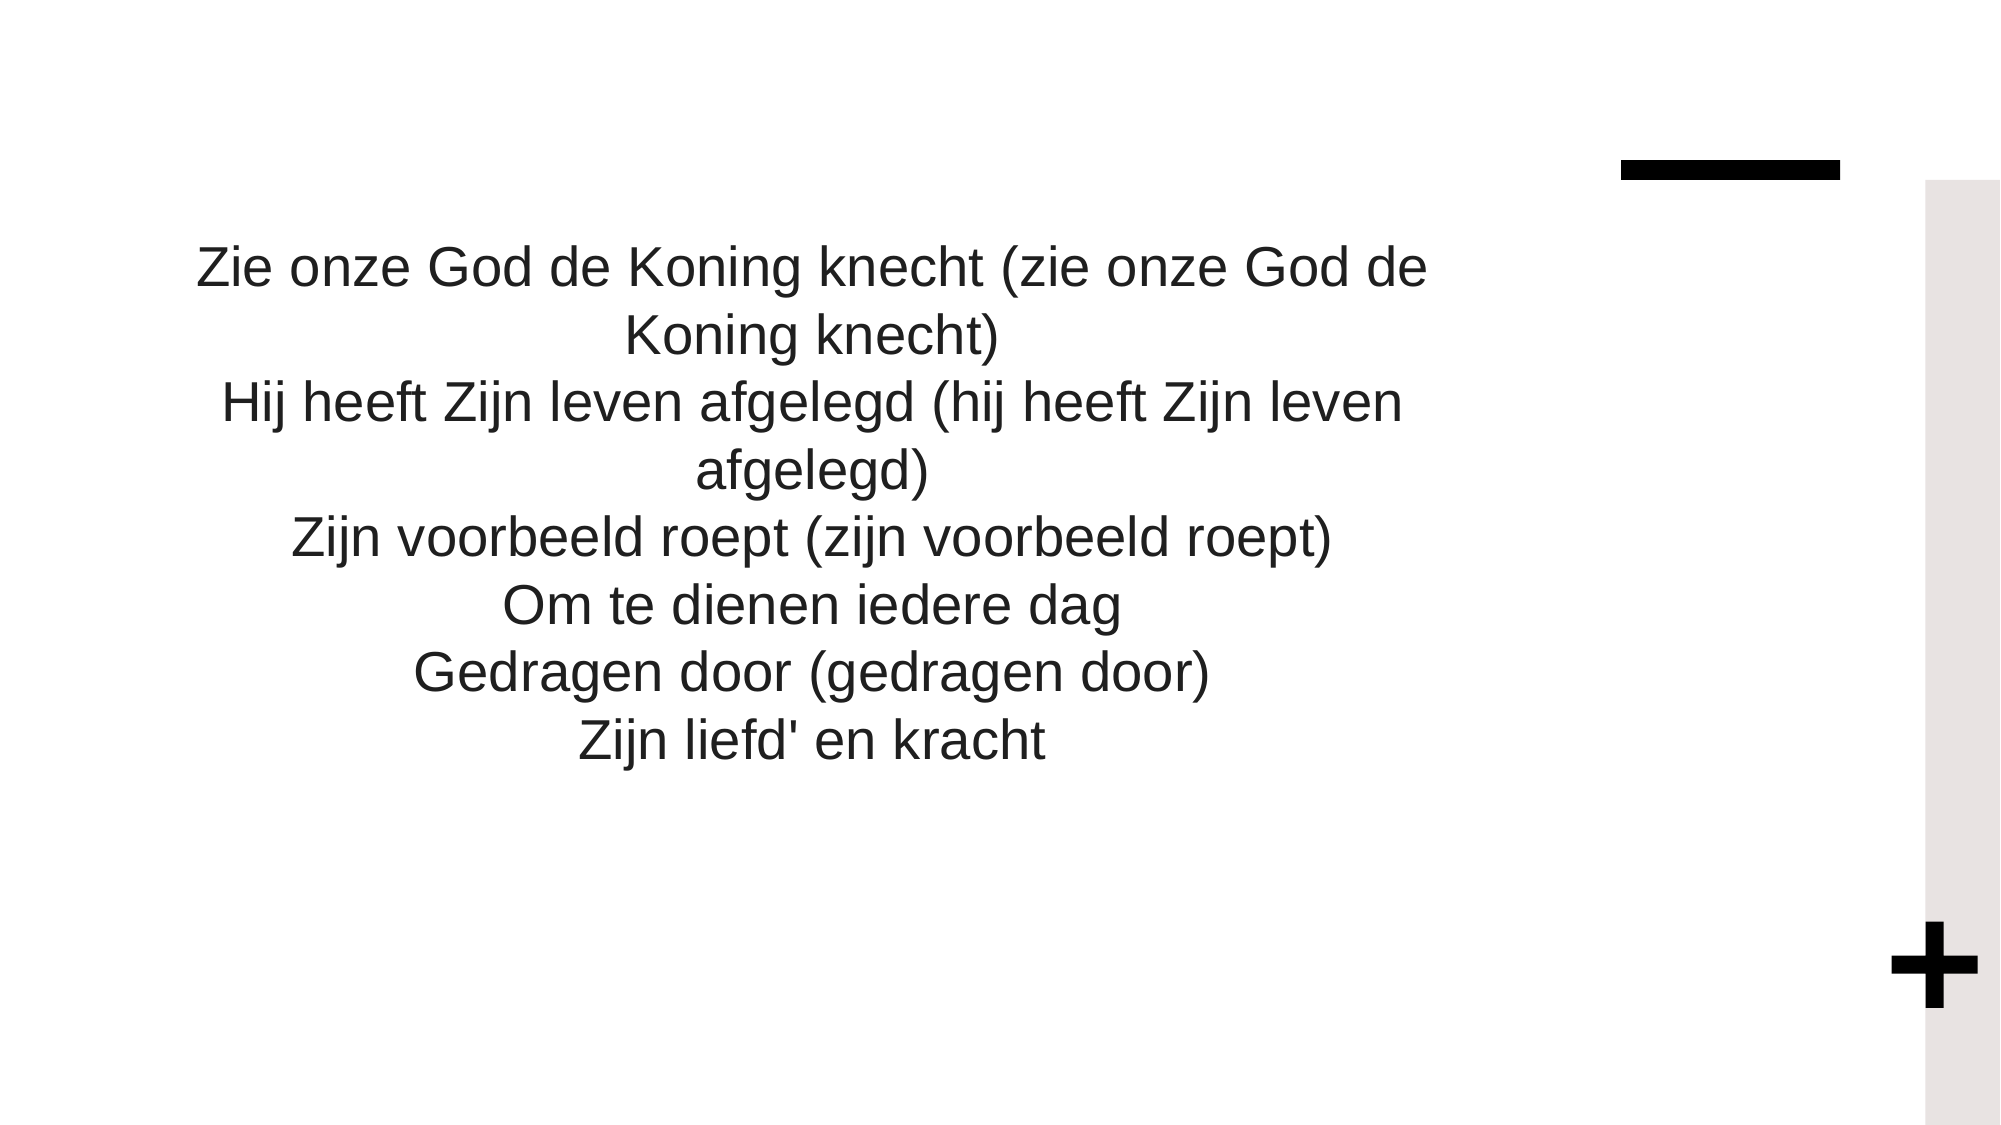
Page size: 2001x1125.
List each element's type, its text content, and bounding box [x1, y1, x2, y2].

title Zie onze God de Koning knecht (zie onze God de Koning knecht) Hij heeft Zijn leven afgelegd (hij heeft Zijn leven afgelegd) Zijn voorbeeld roept (zijn voorbeeld roept) Om te dienen iedere dag Gedragen door (gedragen door) Zijn liefd' en kracht [105, 87, 1521, 928]
